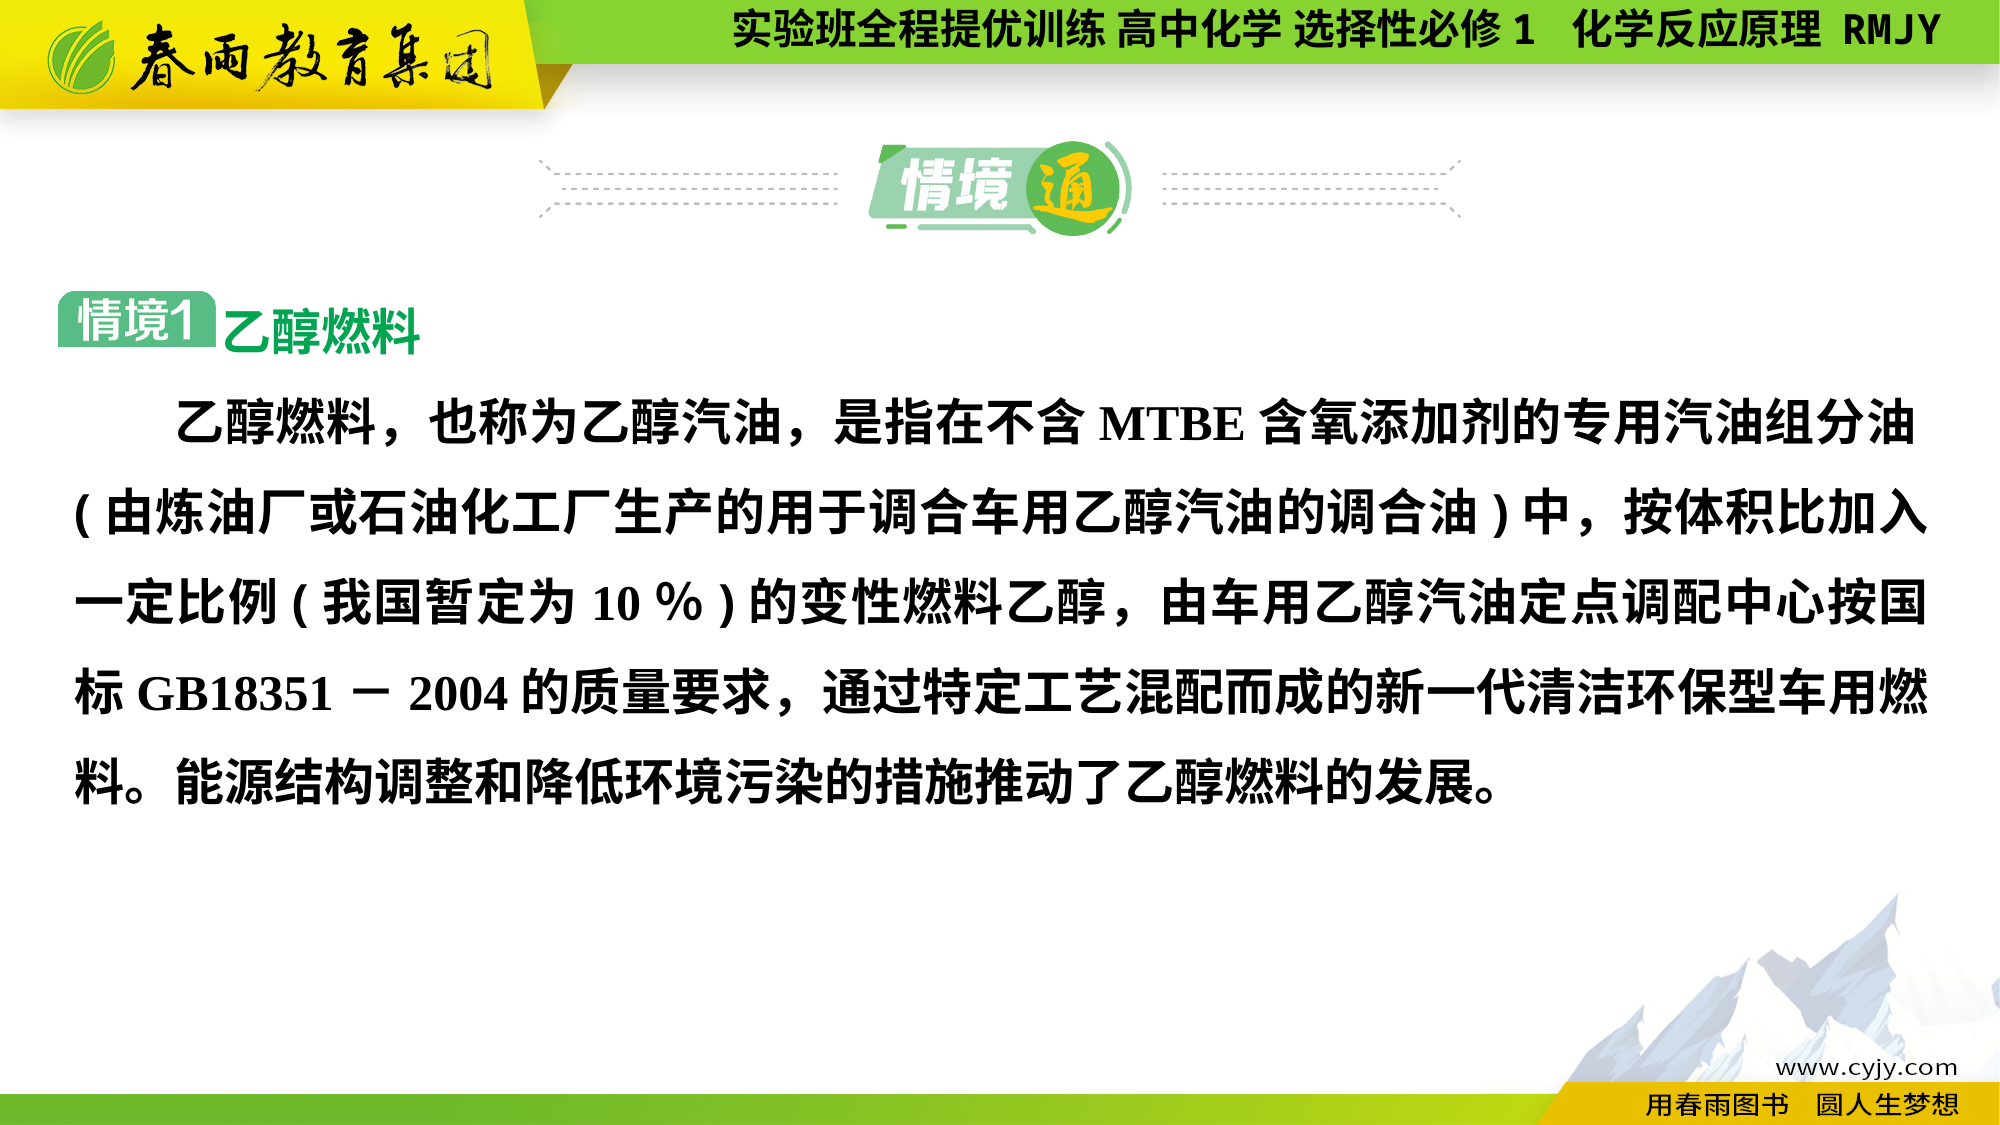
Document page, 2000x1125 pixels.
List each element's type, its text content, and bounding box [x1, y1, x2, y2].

picture [0, 0, 2000, 1125]
list 乙醇燃料 乙醇燃料，也称为乙醇汽油，是指在不含MTBE含氧添加剂的专用汽油组分油(由炼油厂或石油化工厂生产的用于调合车用乙醇汽油的调合油)中，按体积比加入一定比例(我国暂定为10％)的变性燃料乙醇，由车用乙醇汽油定点调配中心按国标GB18351－2004的质量要求，通过特定工艺混配而成的新一代清洁环保型车用燃料。能源结构调整和降低环境污染的措施推动了乙醇燃料的发展。 [59, 262, 1944, 812]
